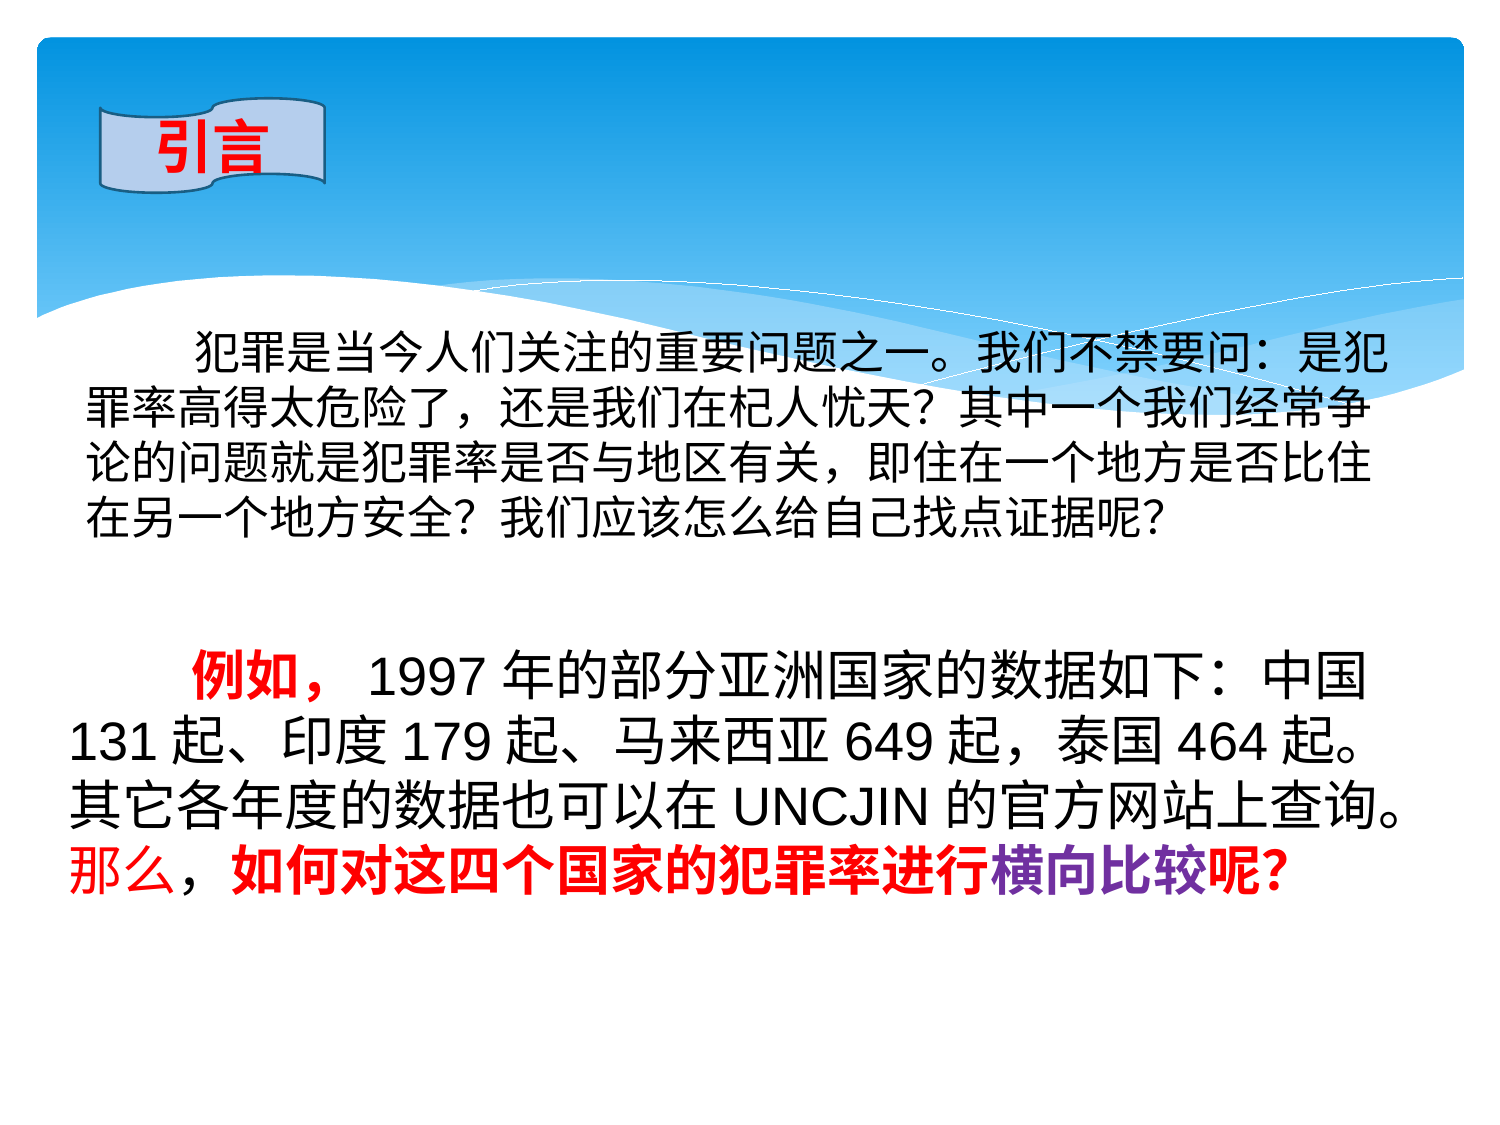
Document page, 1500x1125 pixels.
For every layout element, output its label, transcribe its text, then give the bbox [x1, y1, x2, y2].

text_box 引言 [98, 96, 326, 195]
text_box 例如，1997年的部分亚洲国家的数据如下：中国131起、印度179起、马来西亚649起，泰国464起。其它各年度的数据也可以在UNCJIN的官方网站上查询。那么，如何对这四个国家的犯罪率进行横向比较呢？ [53, 633, 1447, 1012]
title 犯罪是当今人们关注的重要问题之一。我们不禁要问：是犯罪率高得太危险了，还是我们在杞人忧天？其中一个我们经常争论的问题就是犯罪率是否与地区有关，即住在一个地方是否比住在另一个地方安全？我们应该怎么给自己找点证据呢？ [70, 314, 1430, 633]
